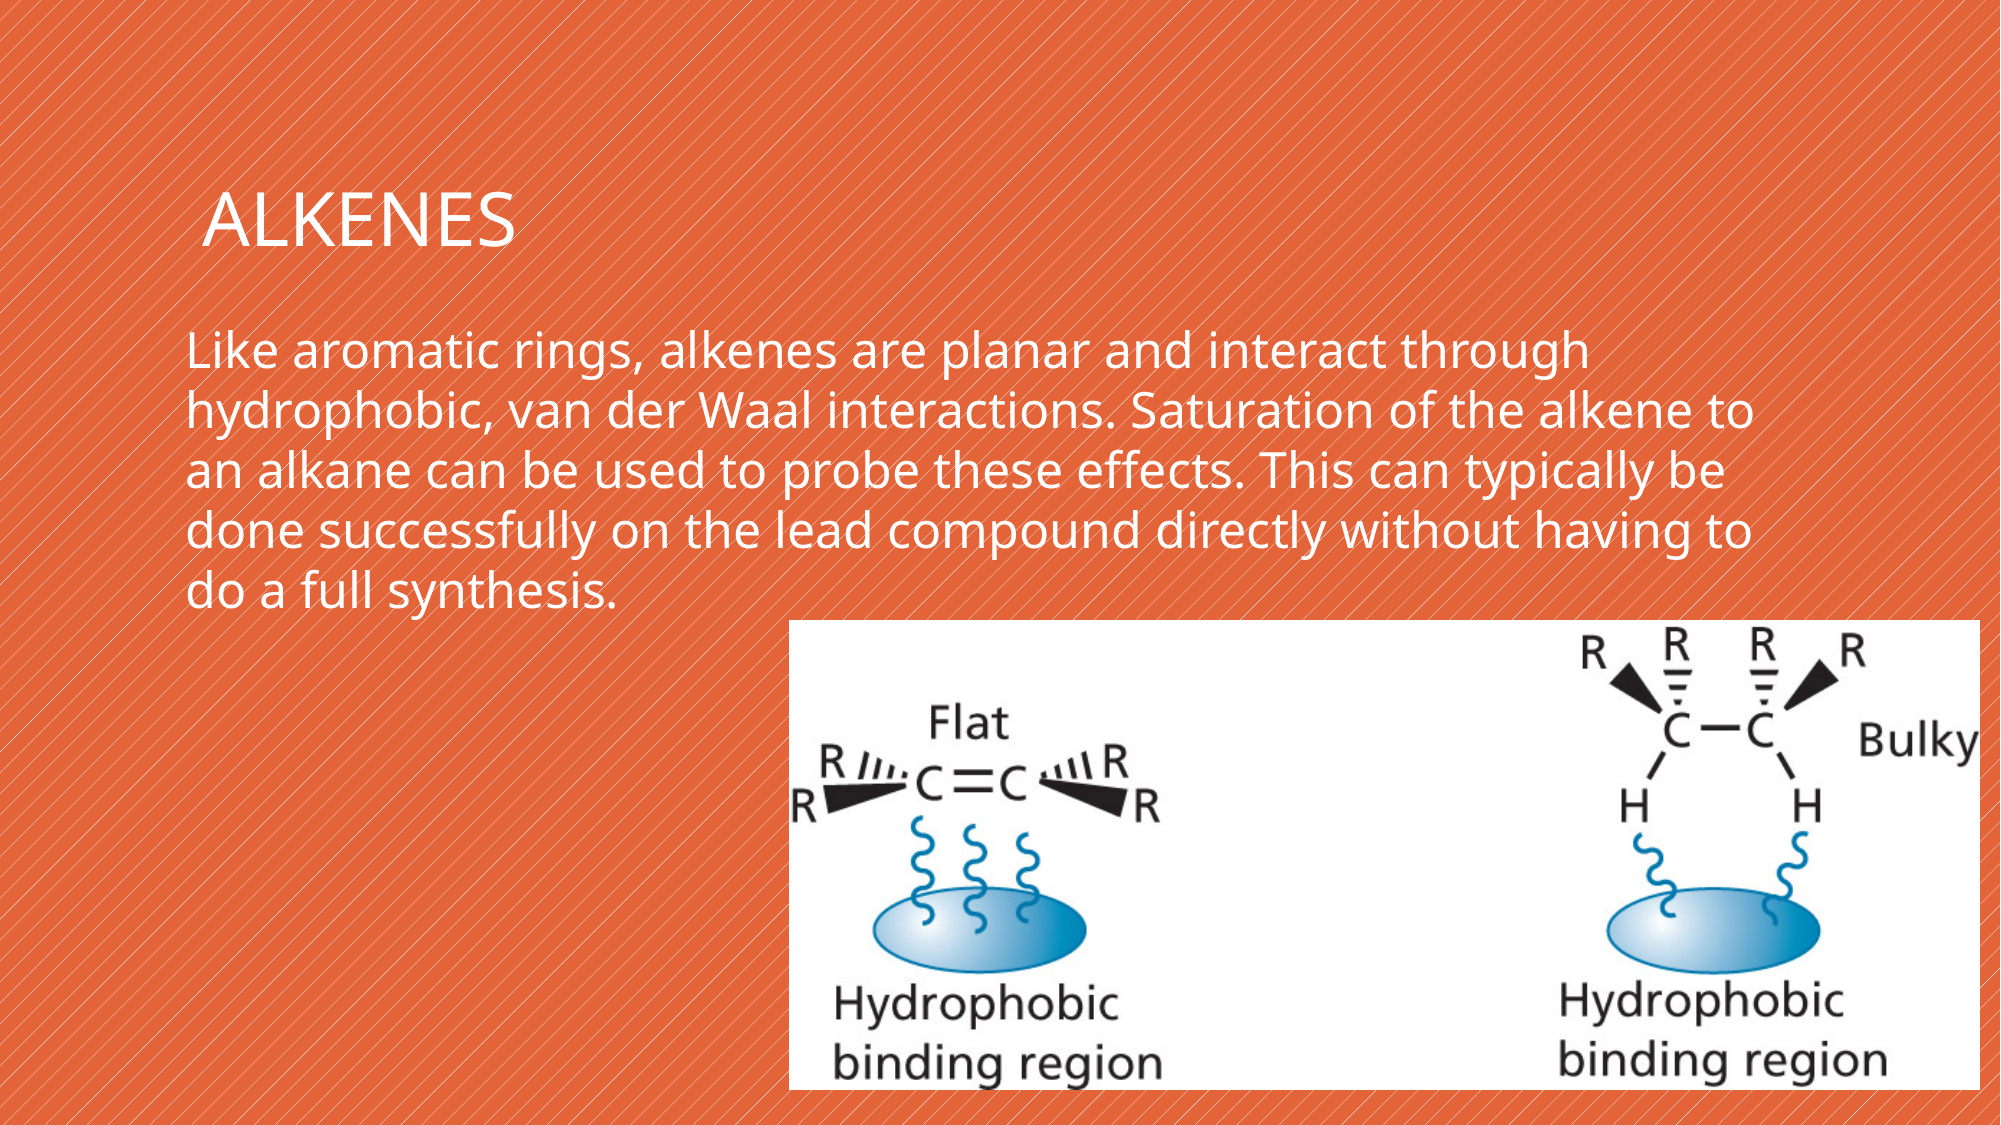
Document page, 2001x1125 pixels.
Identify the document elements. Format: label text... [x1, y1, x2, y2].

title Alkenes [187, 101, 1813, 344]
text_box Like aromatic rings, alkenes are planar and interact through hydrophobic, van der Waal interactions. Saturation of the alkene to an alkane can be used to probe these effects. This can typically be done successfully on the lead compound directly without having to do a full synthesis. [170, 310, 1802, 626]
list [789, 619, 1980, 1091]
